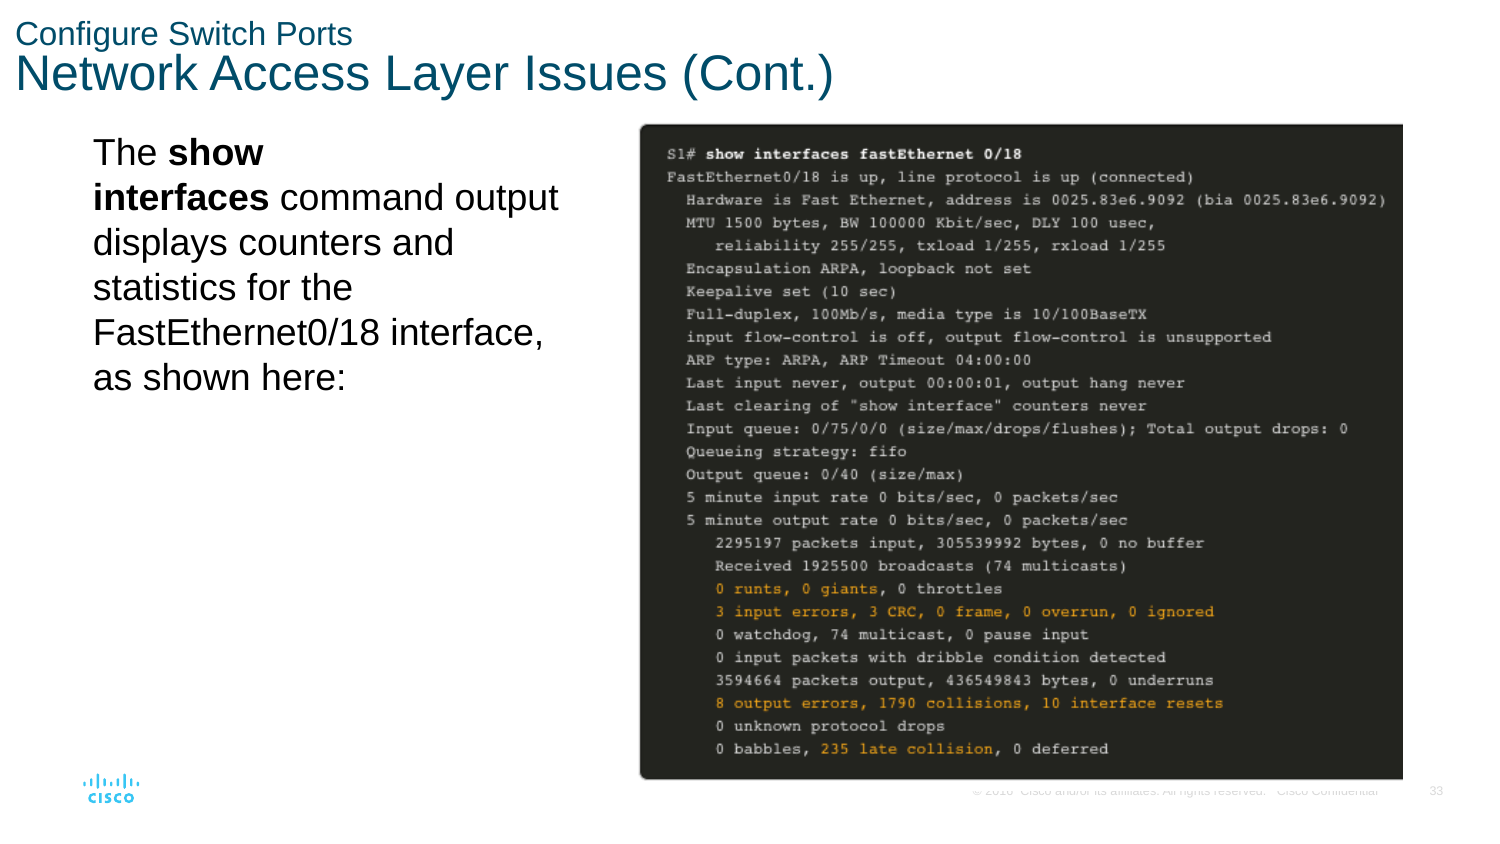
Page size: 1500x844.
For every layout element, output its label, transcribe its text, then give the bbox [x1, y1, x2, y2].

list The show interfaces command output displays counters and statistics for the FastEthernet0/18 interface, as shown here: [77, 120, 590, 726]
picture [636, 118, 1403, 791]
title Configure Switch Ports Network Access Layer Issues (Cont.) [0, 0, 1369, 121]
